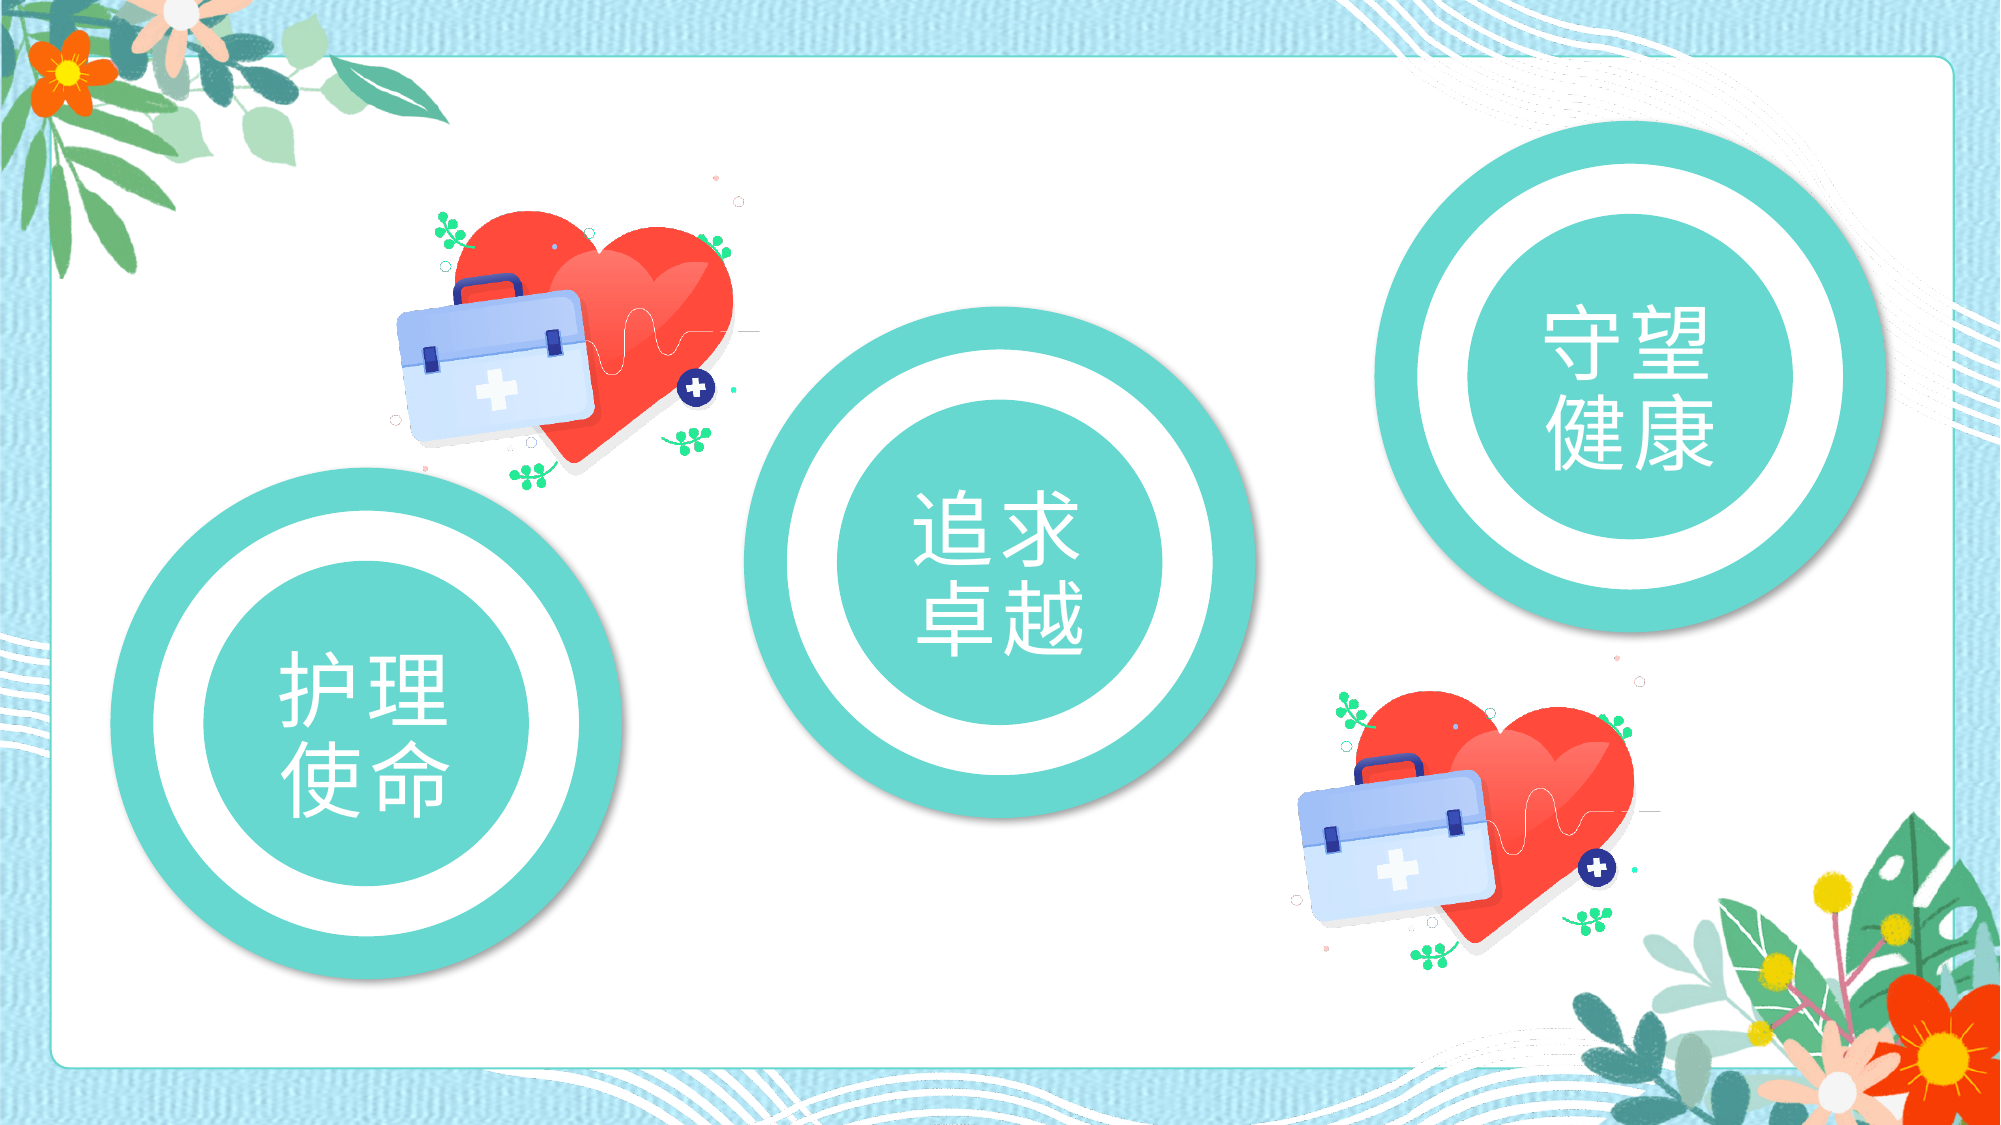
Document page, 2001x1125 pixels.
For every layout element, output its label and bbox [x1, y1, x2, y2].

text_box [1375, 121, 1885, 632]
picture [0, 0, 2000, 1125]
text_box [744, 307, 1255, 818]
text_box [111, 468, 621, 979]
